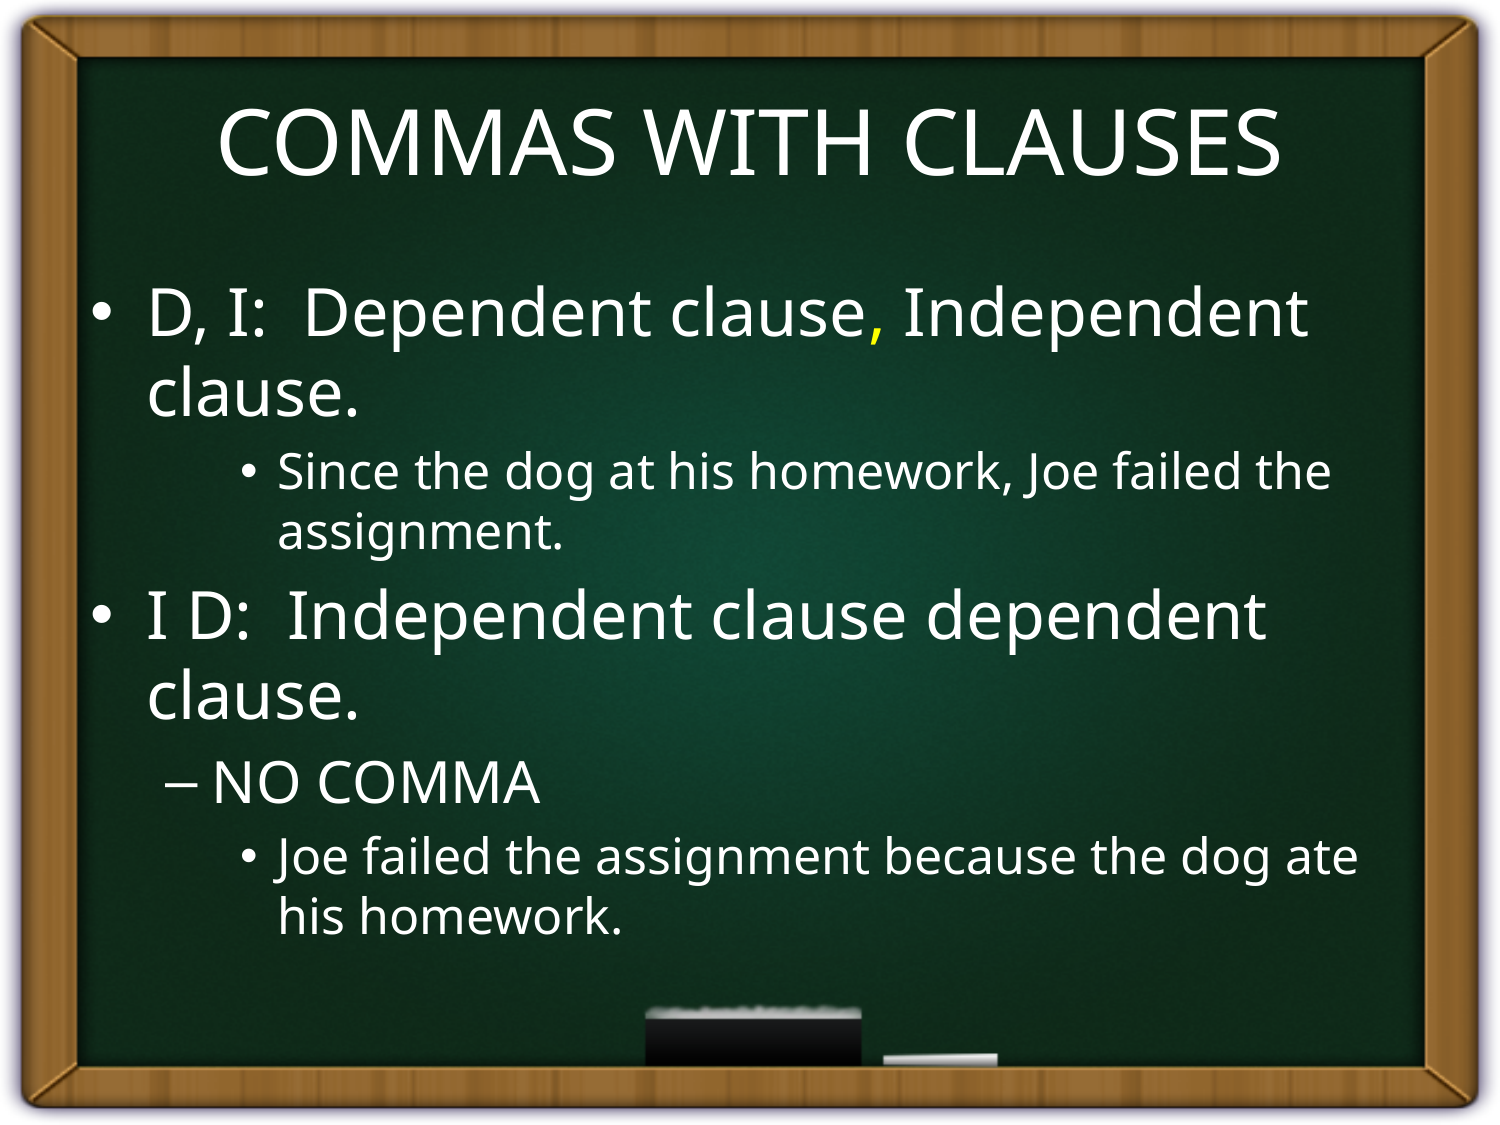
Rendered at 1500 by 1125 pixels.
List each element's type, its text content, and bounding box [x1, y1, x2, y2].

picture [0, 0, 1500, 1125]
list D, I: Dependent clause, Independent clause. Since the dog at his homework, Joe failed the assignment. I D: Independent clause dependent clause. NO COMMA Joe failed the assignment because the dog ate his homework. [75, 262, 1425, 1005]
title COMMAS WITH CLAUSES [75, 45, 1425, 233]
